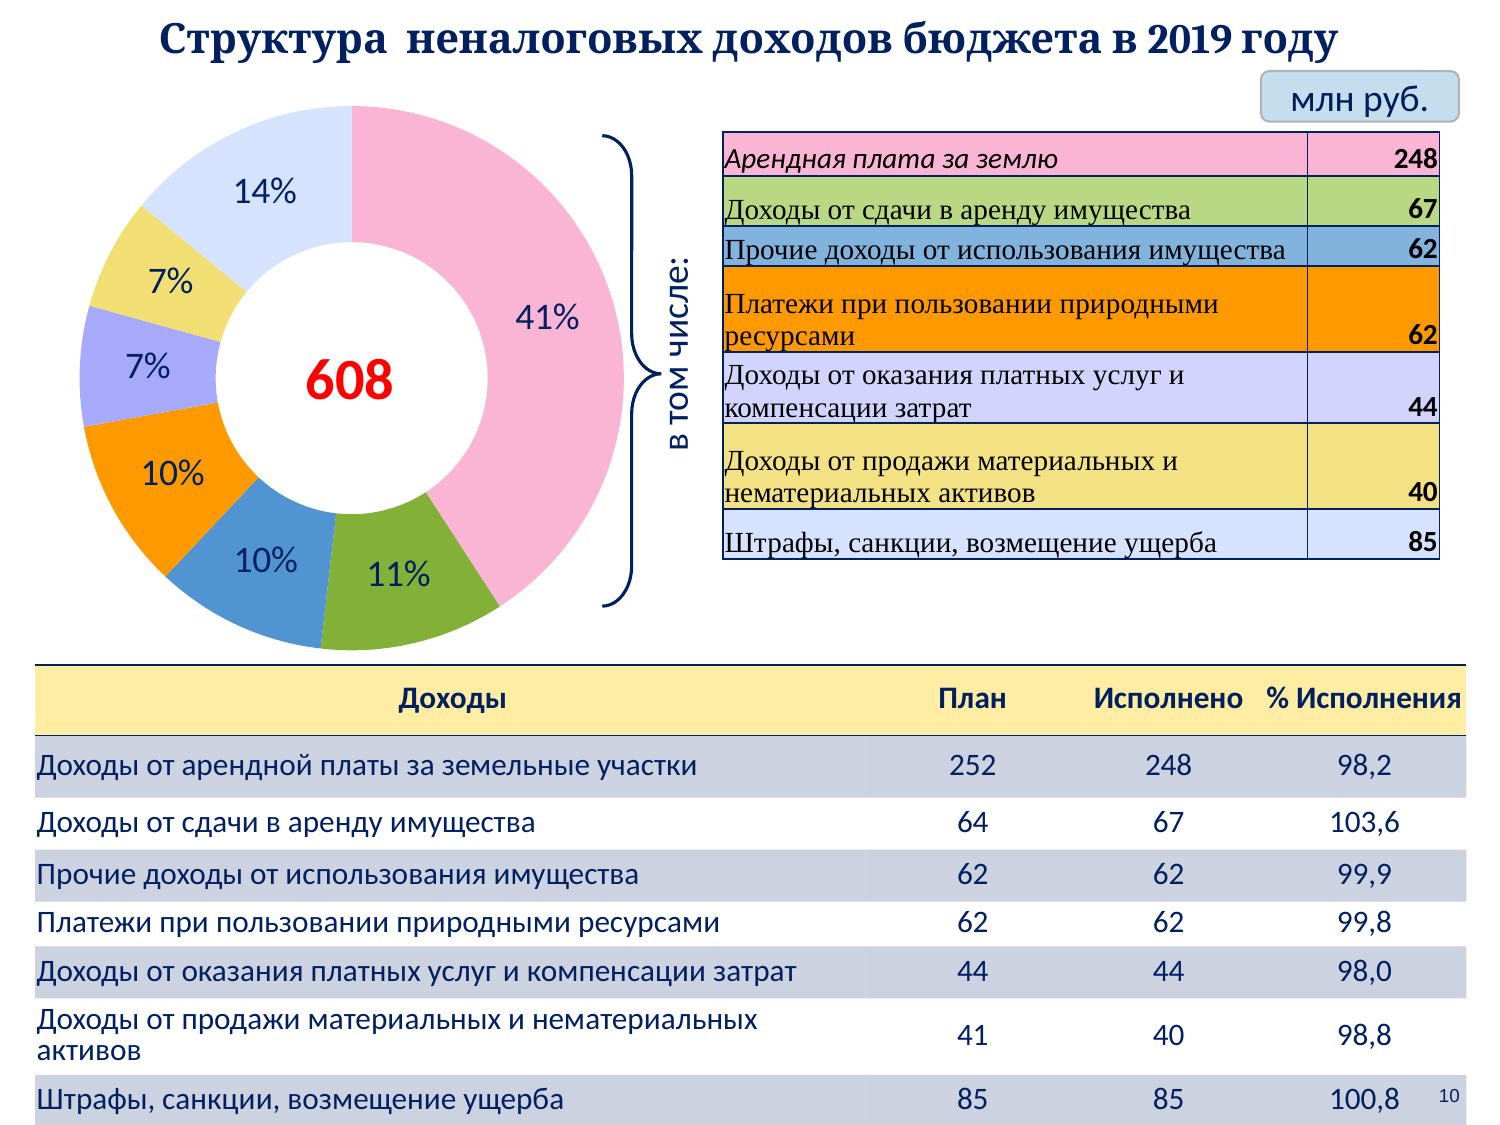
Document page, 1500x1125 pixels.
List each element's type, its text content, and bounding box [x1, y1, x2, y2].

table_cell Платежи при пользовании природными ресурсами [753, 267, 1307, 351]
table_cell 85 [1075, 1075, 1263, 1125]
table_cell 40 [1075, 998, 1263, 1075]
table_cell Доходы от оказания платных услуг и компенсации затрат [753, 353, 1307, 422]
table_cell 62 [1308, 227, 1439, 265]
table_cell 44 [1075, 946, 1263, 998]
table_cell 99,8 [1263, 902, 1466, 946]
table_cell 85 [1308, 510, 1439, 558]
table_cell 62 [1308, 267, 1439, 351]
table_cell 98,0 [1263, 946, 1466, 998]
table_header Исполнено [1075, 666, 1263, 735]
table_cell 41 [871, 998, 1075, 1075]
table_cell Штрафы, санкции, возмещение ущерба [753, 510, 1307, 558]
table_cell Штрафы, санкции, возмещение ущерба [35, 1075, 871, 1125]
table_cell 44 [1308, 353, 1439, 422]
table_cell Доходы от продажи материальных и нематериальных активов [35, 998, 871, 1075]
table_header Доходы [35, 666, 871, 735]
table_cell 99,9 [1263, 850, 1466, 902]
table_header Арендная плата за землю [753, 133, 1307, 175]
table_cell 44 [871, 946, 1075, 998]
slide_number 10 [1466, 1065, 1475, 1125]
table_cell 62 [1075, 850, 1263, 902]
table_cell 98,2 [1263, 736, 1466, 798]
table_header План [871, 666, 1075, 735]
table_cell 67 [1308, 177, 1439, 225]
table_cell 100,8 [1263, 1075, 1466, 1125]
table_cell Прочие доходы от использования имущества [753, 227, 1307, 265]
table_cell 62 [871, 850, 1075, 902]
text_box млн руб. [1259, 69, 1460, 123]
title Структура неналоговых доходов бюджета в 2019 году [51, 0, 1446, 80]
chart [0, 70, 753, 668]
table_cell 62 [1075, 902, 1263, 946]
table_cell 103,6 [1263, 798, 1466, 850]
table_cell 40 [1308, 424, 1439, 508]
table_cell 67 [1075, 798, 1263, 850]
table_cell Платежи при пользовании природными ресурсами [35, 902, 871, 946]
table_cell Доходы от оказания платных услуг и компенсации затрат [35, 946, 871, 998]
table_cell 248 [1075, 736, 1263, 798]
table_header % Исполнения [1263, 666, 1466, 735]
table_header 248 [1308, 133, 1439, 175]
table_cell Доходы от арендной платы за земельные участки [35, 736, 871, 798]
table_cell Прочие доходы от использования имущества [35, 850, 871, 902]
table_cell Доходы от продажи материальных и нематериальных активов [753, 424, 1307, 508]
table_cell Доходы от сдачи в аренду имущества [35, 798, 871, 850]
table_cell Доходы от сдачи в аренду имущества [753, 177, 1307, 225]
table_cell 98,8 [1263, 998, 1466, 1075]
table_cell 64 [871, 798, 1075, 850]
table_cell 62 [871, 902, 1075, 946]
table_cell 85 [871, 1075, 1075, 1125]
table_cell 252 [871, 736, 1075, 798]
